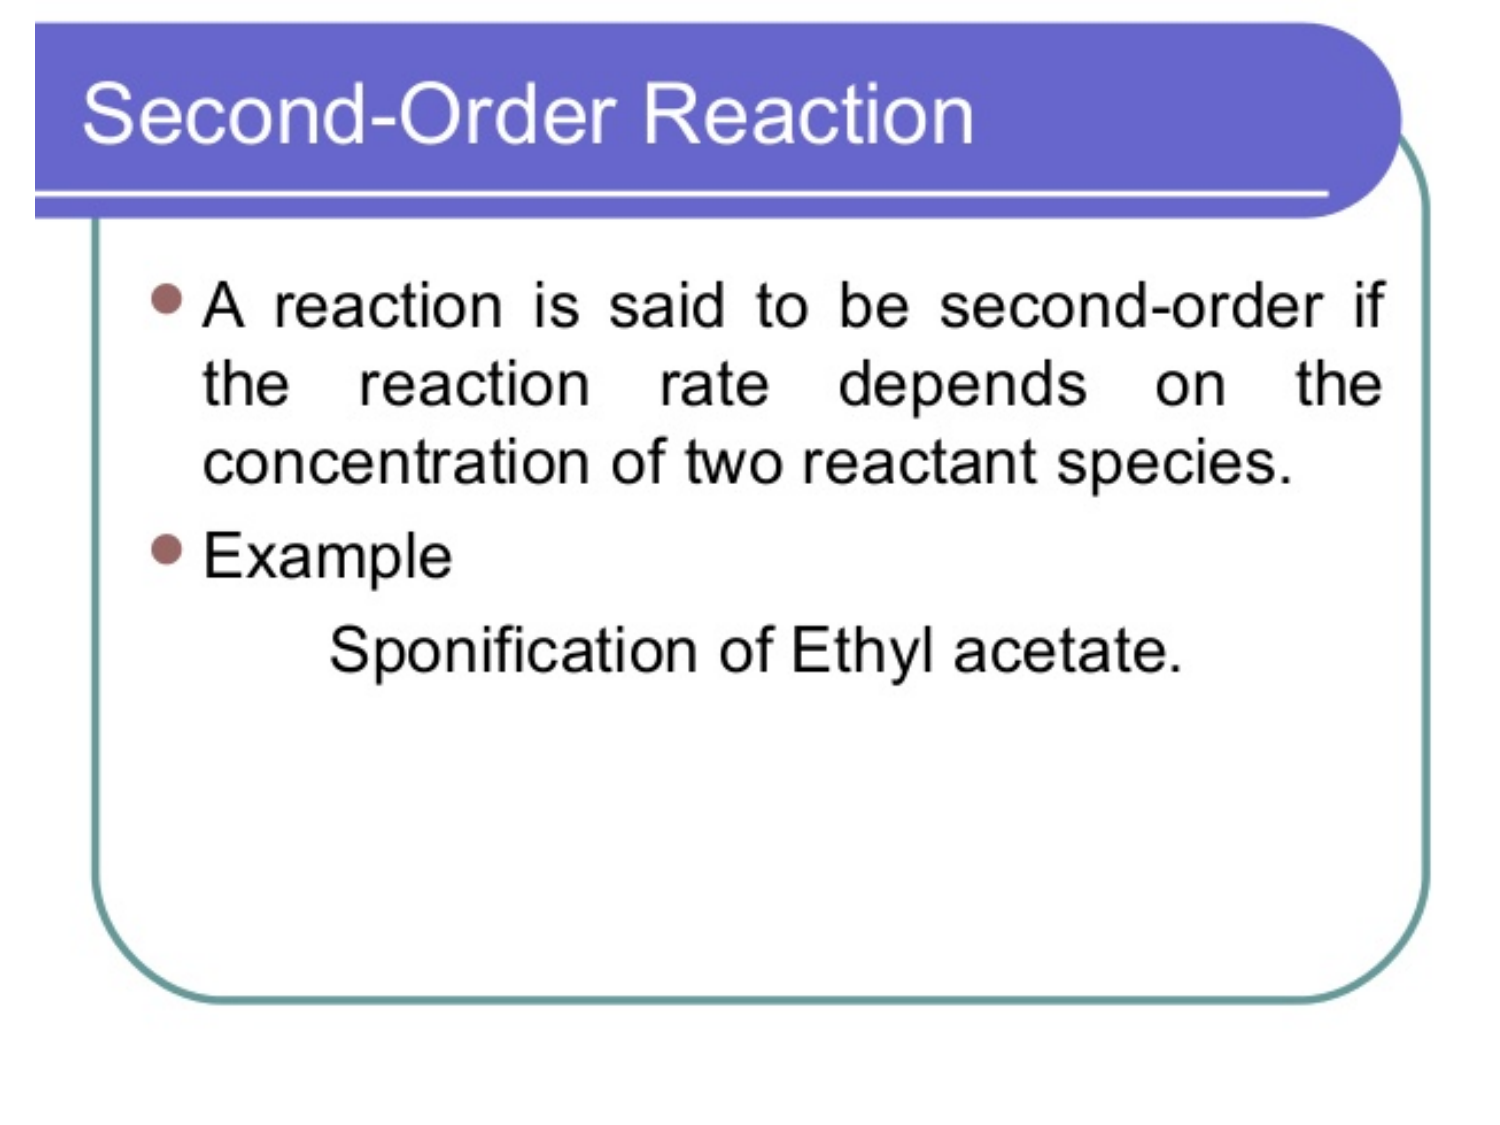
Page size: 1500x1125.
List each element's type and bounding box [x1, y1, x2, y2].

text_box [35, 0, 1500, 1100]
